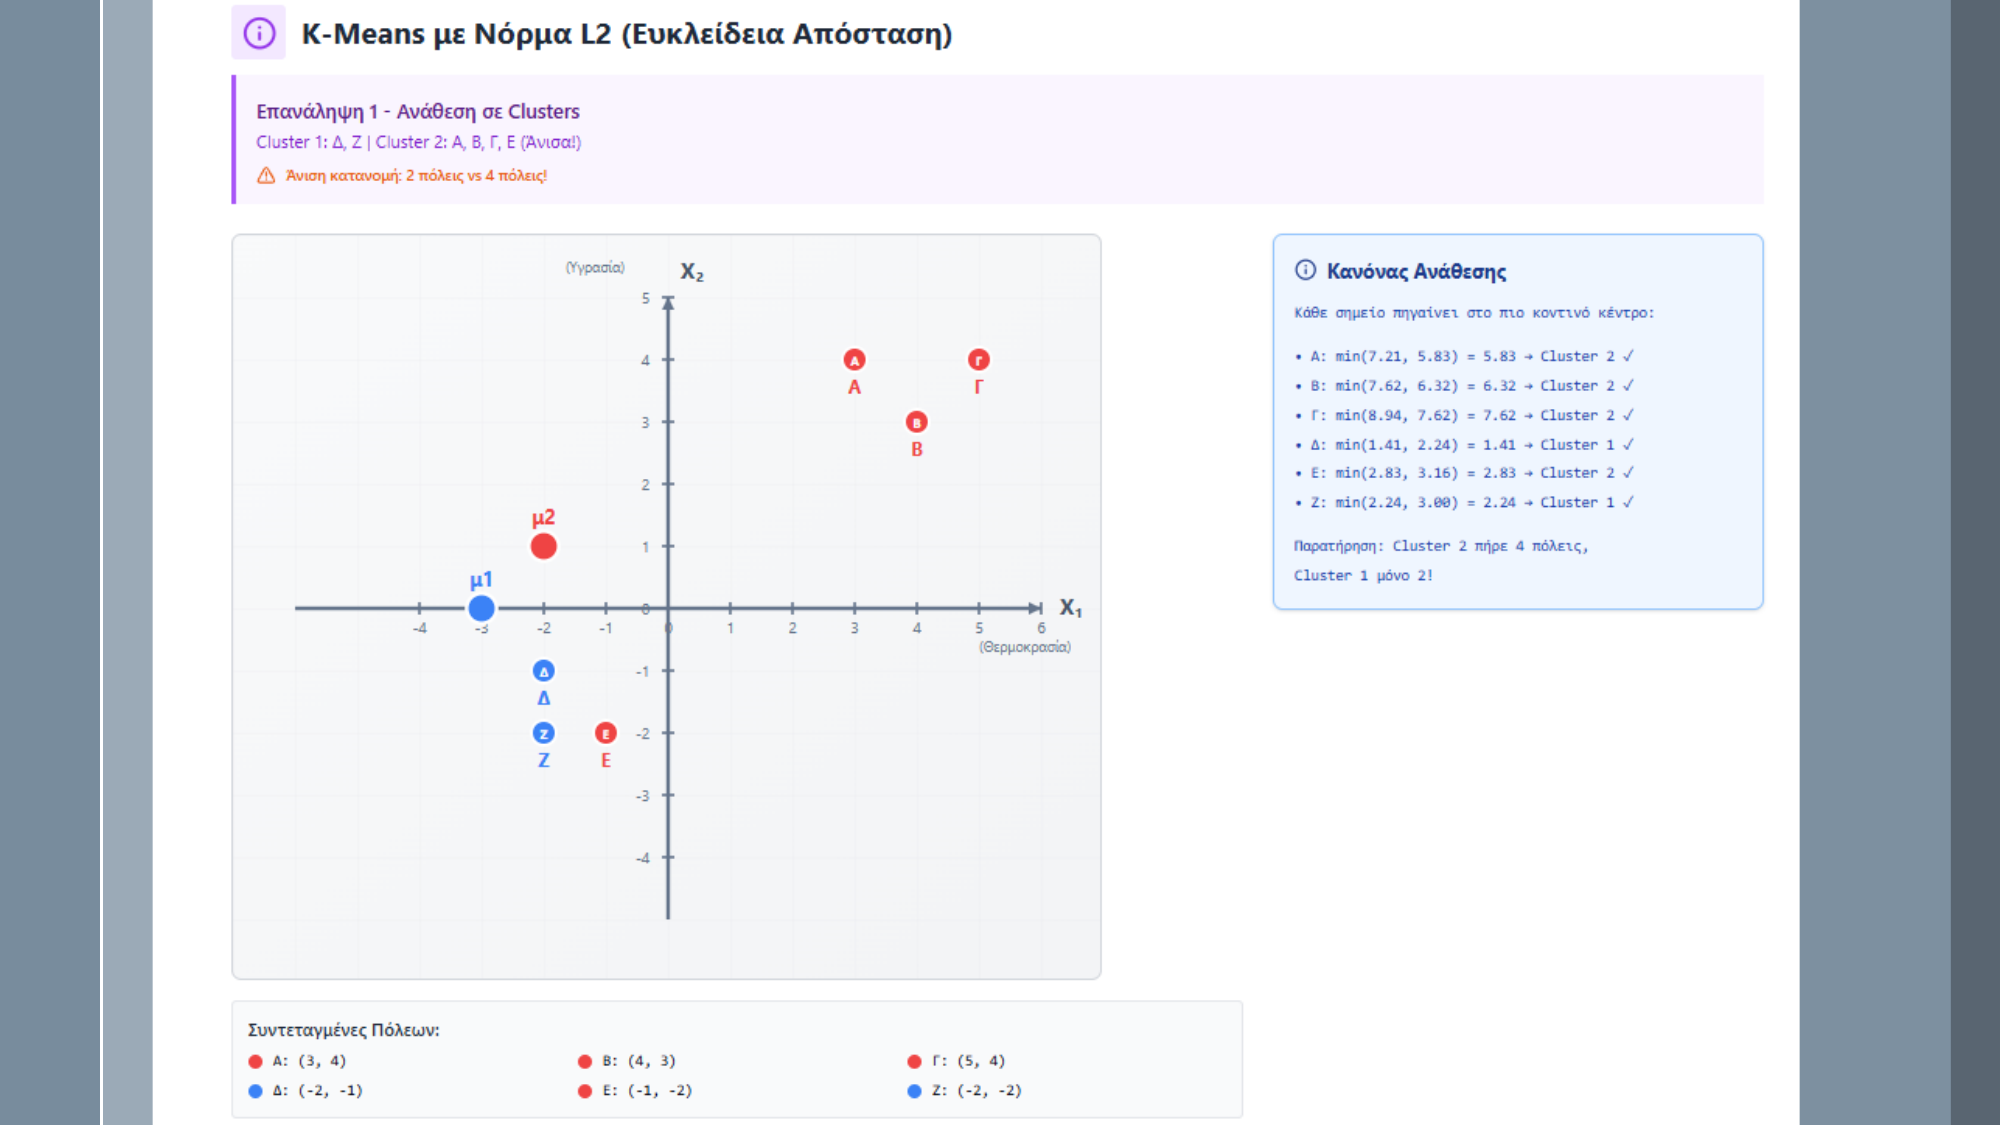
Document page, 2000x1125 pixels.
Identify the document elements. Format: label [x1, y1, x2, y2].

picture [227, 0, 1772, 1125]
